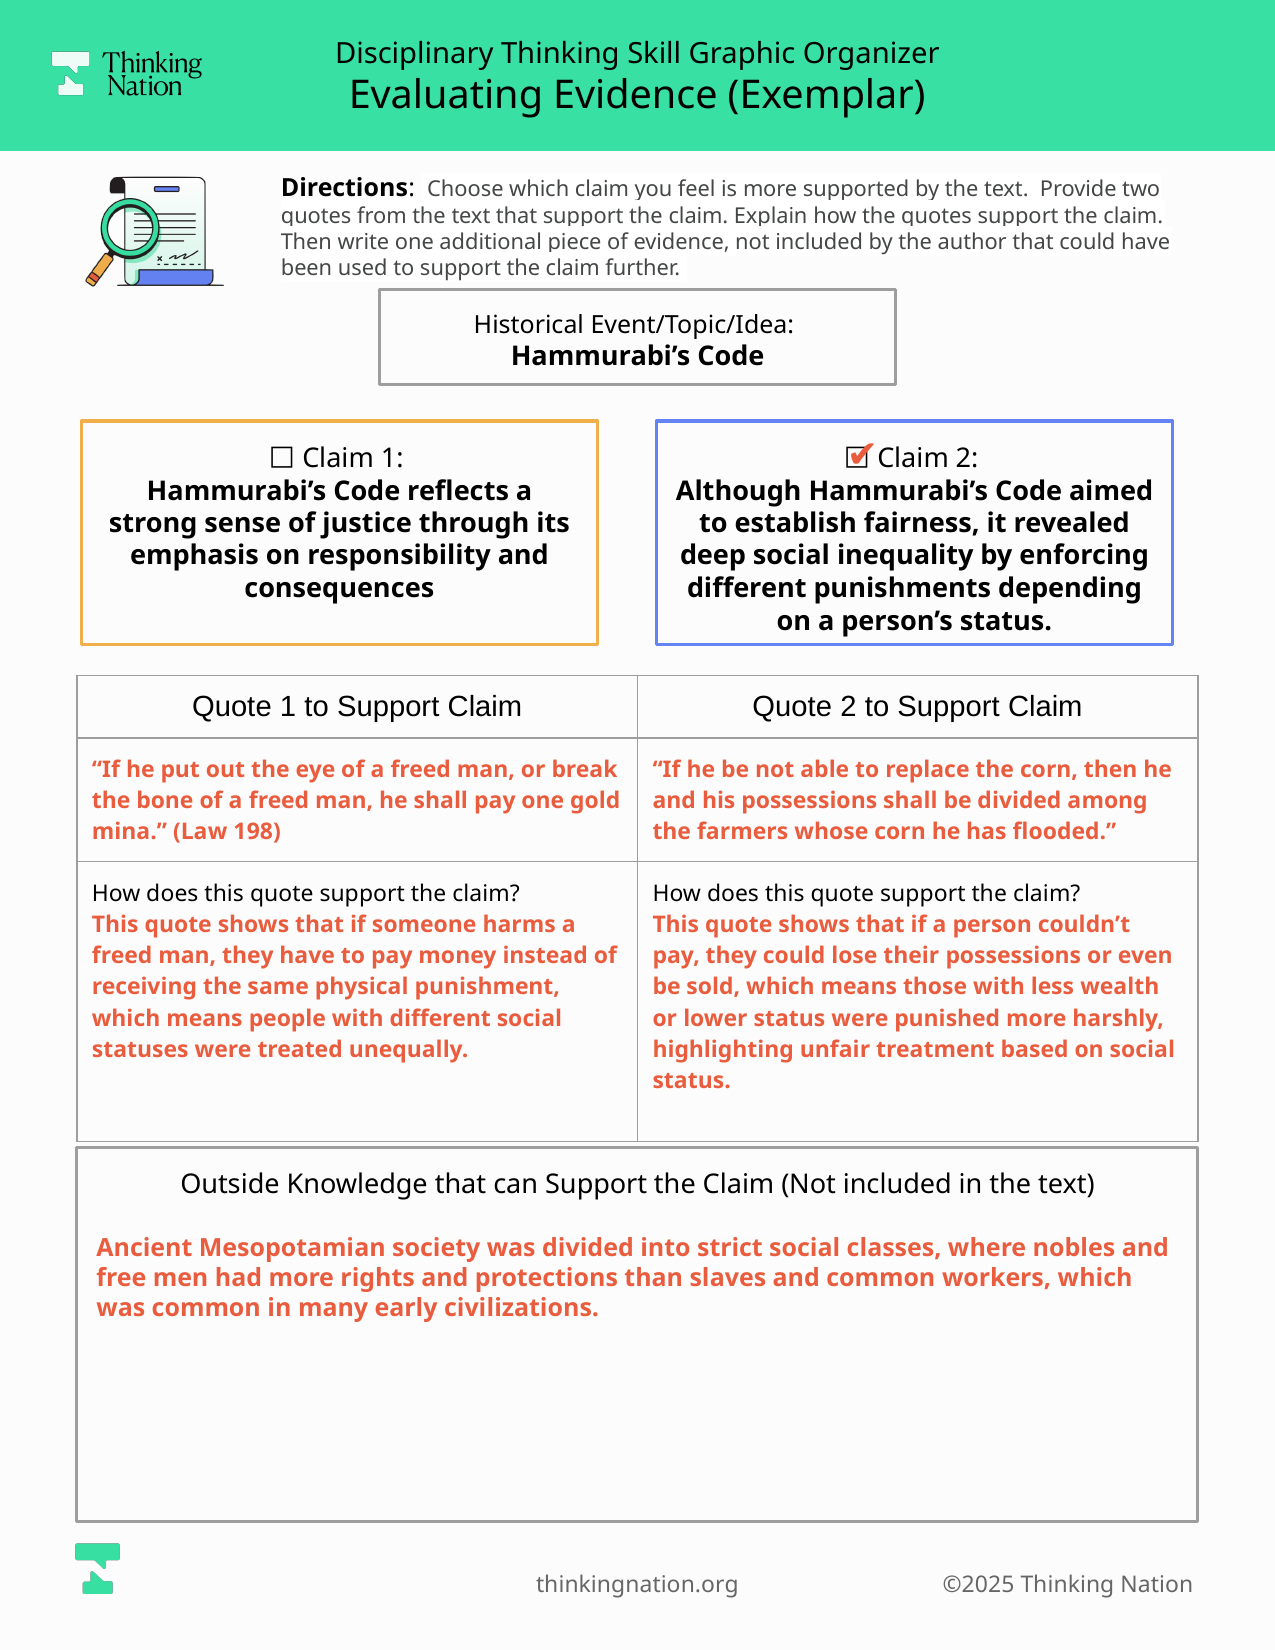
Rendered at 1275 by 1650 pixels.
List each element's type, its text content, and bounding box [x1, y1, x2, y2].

table_header Quote 2 to Support Claim [638, 676, 1197, 737]
picture [35, 37, 207, 109]
text_box ✔ [831, 415, 884, 491]
table_cell “If he be not able to replace the corn, then he and his possessions shall be divided among the farmers whose corn he has flooded.” [638, 739, 1197, 861]
picture [62, 1533, 133, 1604]
picture [76, 153, 234, 311]
text_box ⬜ Claim 1: Hammurabi’s Code reflects a strong sense of justice through its emphasis on responsibility and consequences [81, 420, 598, 645]
table_cell How does this quote support the claim? This quote shows that if someone harms a freed man, they have to pay money instead of receiving the same physical punishment, which means people with different social statuses were treated unequally. [78, 862, 637, 1141]
table_cell How does this quote support the claim? This quote shows that if a person couldn’t pay, they could lose their possessions or even be sold, which means those with less wealth or lower status were punished more harshly, highlighting unfair treatment based on social status. [638, 862, 1197, 1141]
text_box Historical Event/Topic/Idea: Hammurabi’s Code [379, 289, 896, 385]
table_header Quote 1 to Support Claim [78, 676, 637, 737]
text_box Disciplinary Thinking Skill Graphic Organizer Evaluating Evidence (Exemplar) [0, 0, 1275, 151]
text_box thinkingnation.org [486, 1553, 789, 1605]
text_box ⬜ Claim 2: Although Hammurabi’s Code aimed to establish fairness, it revealed deep social inequality by enforcing different punishments depending on a person’s status. [656, 420, 1173, 645]
text_box ©2025 Thinking Nation [907, 1553, 1210, 1605]
table_cell “If he put out the eye of a freed man, or break the bone of a freed man, he shall pay one gold mina.” (Law 198) [78, 739, 637, 861]
text_box Directions: Choose which claim you feel is more supported by the text. Provide two quotes from the text that support the claim. Explain how the quotes support the claim. Then write one additional piece of evidence, not included by the author that could have been used to support the claim further. [262, 170, 1198, 281]
text_box Outside Knowledge that can Support the Claim (Not included in the text) Ancient Mesopotamian society was divided into strict social classes, where nobles and free men had more rights and protections than slaves and common workers, which was common in many early civilizations. [76, 1147, 1198, 1522]
